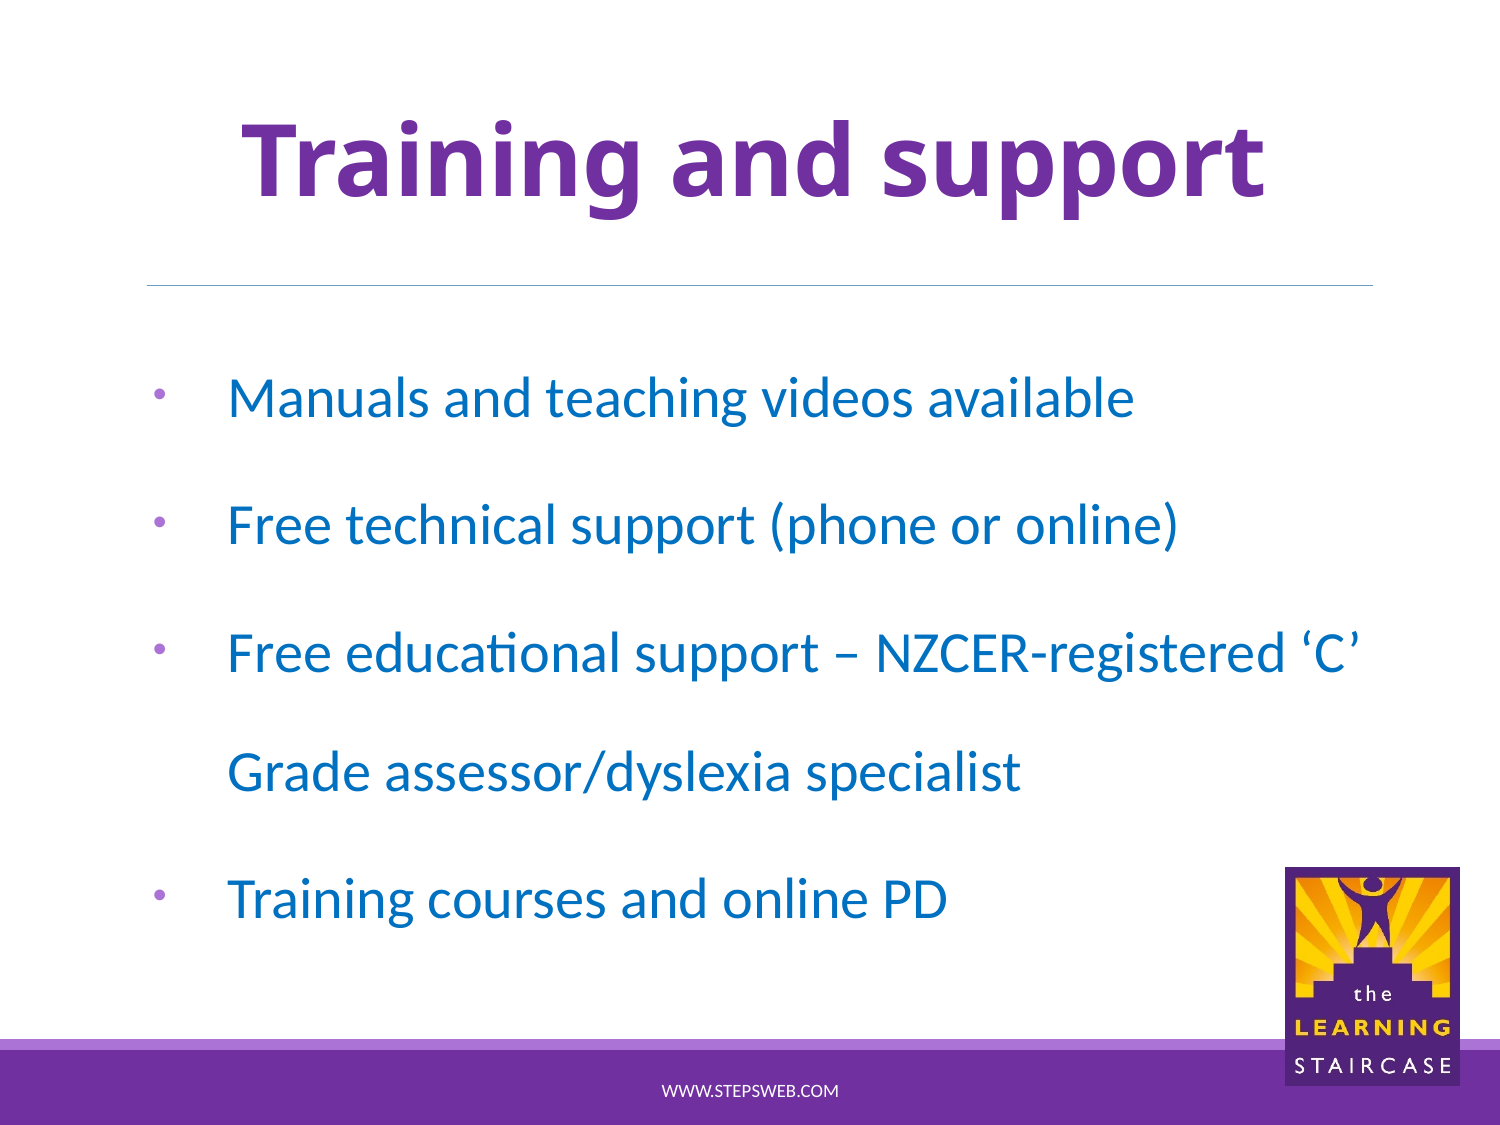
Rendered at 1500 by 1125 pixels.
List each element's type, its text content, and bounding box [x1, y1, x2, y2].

text_box [1092, 408, 1500, 1125]
footer www.stepsweb.com [453, 1059, 1047, 1120]
list Manuals and teaching videos available Free technical support (phone or online) Free educational support – NZCER-registered ‘C’ Grade assessor/dyslexia specialist Training courses and online PD [135, 302, 1373, 963]
picture [1284, 867, 1461, 1086]
title Training and support [135, 47, 1373, 285]
